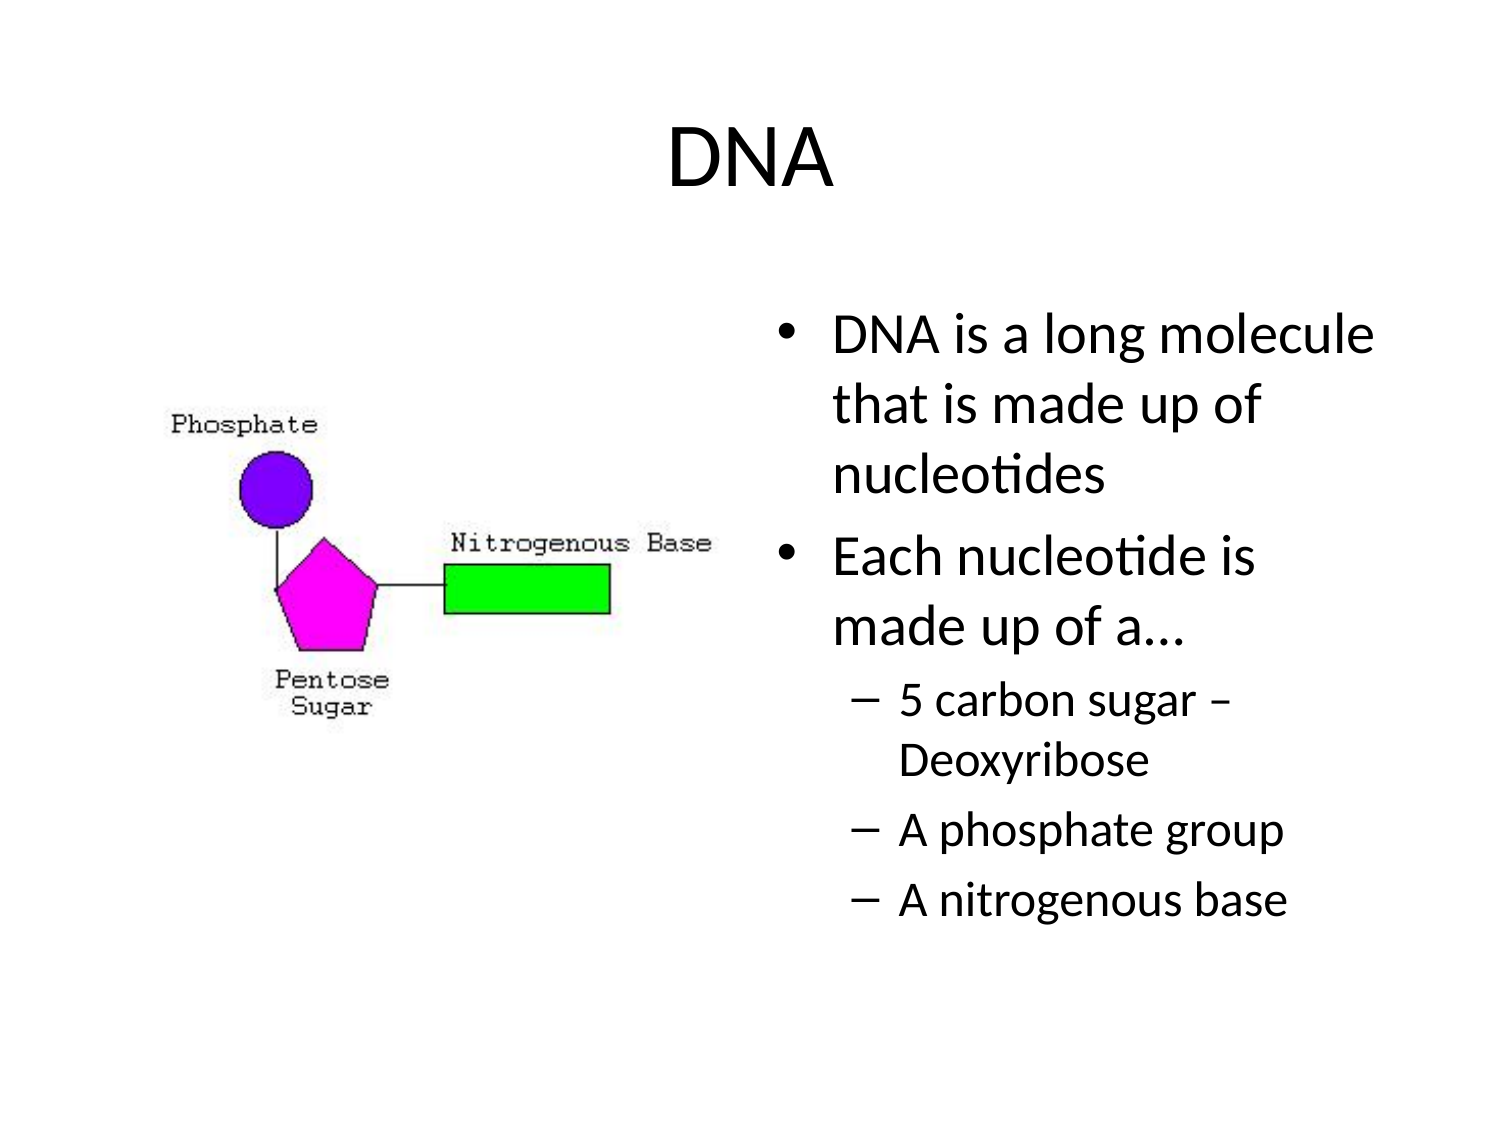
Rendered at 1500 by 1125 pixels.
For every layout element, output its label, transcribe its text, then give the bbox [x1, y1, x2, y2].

picture [99, 374, 738, 757]
title DNA [94, 50, 1407, 250]
list DNA is a long molecule that is made up of nucleotides Each nucleotide is made up of a… 5 carbon sugar – Deoxyribose A phosphate group A nitrogenous base [761, 287, 1406, 988]
